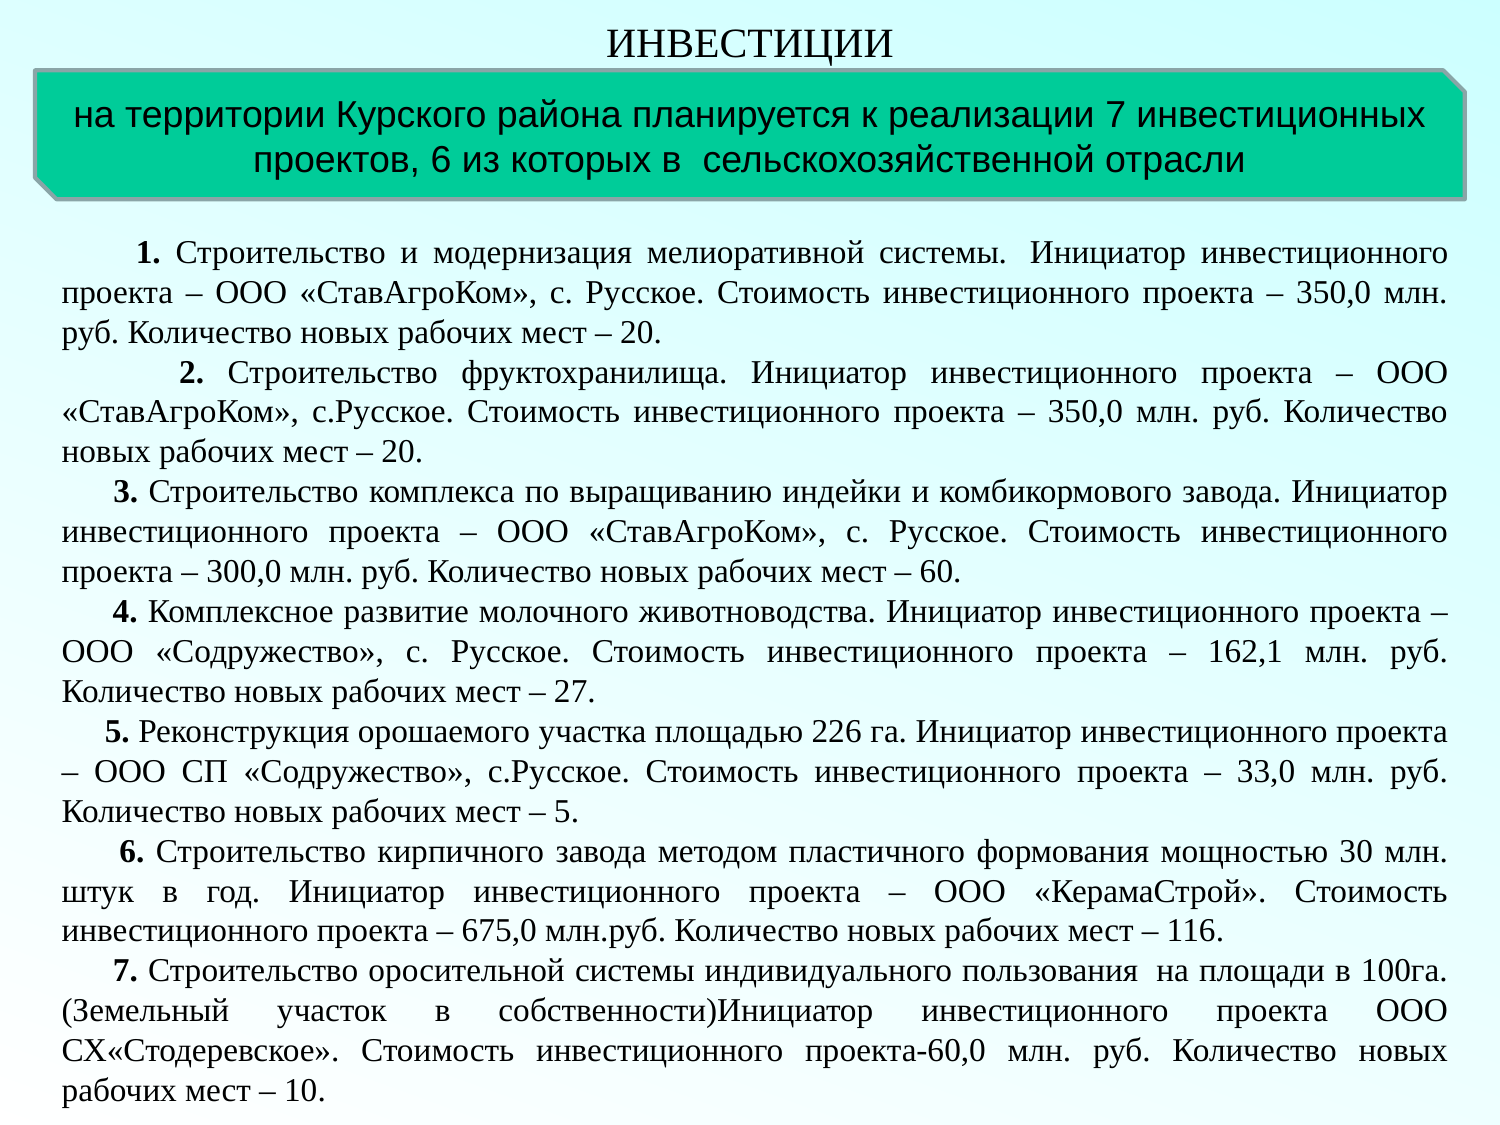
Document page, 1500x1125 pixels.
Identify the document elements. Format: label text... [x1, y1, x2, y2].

title ИНВЕСТИЦИИ [0, 0, 1500, 83]
text_box на территории Курского района планируется к реализации 7 инвестиционных проектов, 6 из которых в сельскохозяйственной отрасли [32, 68, 1467, 202]
text_box 1. Строительство и модернизация мелиоративной системы. Инициатор инвестиционного проекта – ООО «СтавАгроКом», с. Русское. Стоимость инвестиционного проекта – 350,0 млн. руб. Количество новых рабочих мест – 20. 2. Строительство фруктохранилища. Инициатор инвестиционного проекта – ООО «СтавАгроКом», с.Русское. Стоимость инвестиционного проекта – 350,0 млн. руб. Количество новых рабочих мест – 20. 3. Строительство комплекса по выращиванию индейки и комбикормового завода. Инициатор инвестиционного проекта – ООО «СтавАгроКом», с. Русское. Стоимость инвестиционного проекта – 300,0 млн. руб. Количество новых рабочих мест – 60. 4. Комплексное развитие молочного животноводства. Инициатор инвестиционного проекта – ООО «Содружество», с. Русское. Стоимость инвестиционного проекта – 162,1 млн. руб. Количество новых рабочих мест – 27. 5. Реконструкция орошаемого участка площадью 226 га. Инициатор инвестиционного проекта – ООО СП «Содружество», с.Русское. Стоимость инвестиционного проекта – 33,0 млн. руб. Количество новых рабочих мест – 5. 6. Строительство кирпичного завода методом пластичного формования мощностью 30 млн. штук в год. Инициатор инвестиционного проекта – ООО «КерамаСтрой». Стоимость инвестиционного проекта – 675,0 млн.руб. Количество новых рабочих мест – 116. 7. Строительство оросительной системы индивидуального пользования на площади в 100га. (Земельный участок в собственности)Инициатор инвестиционного проекта ООО СХ«Стодеревское». Стоимость инвестиционного проекта-60,0 млн. руб. Количество новых рабочих мест – 10. [46, 222, 1465, 1125]
